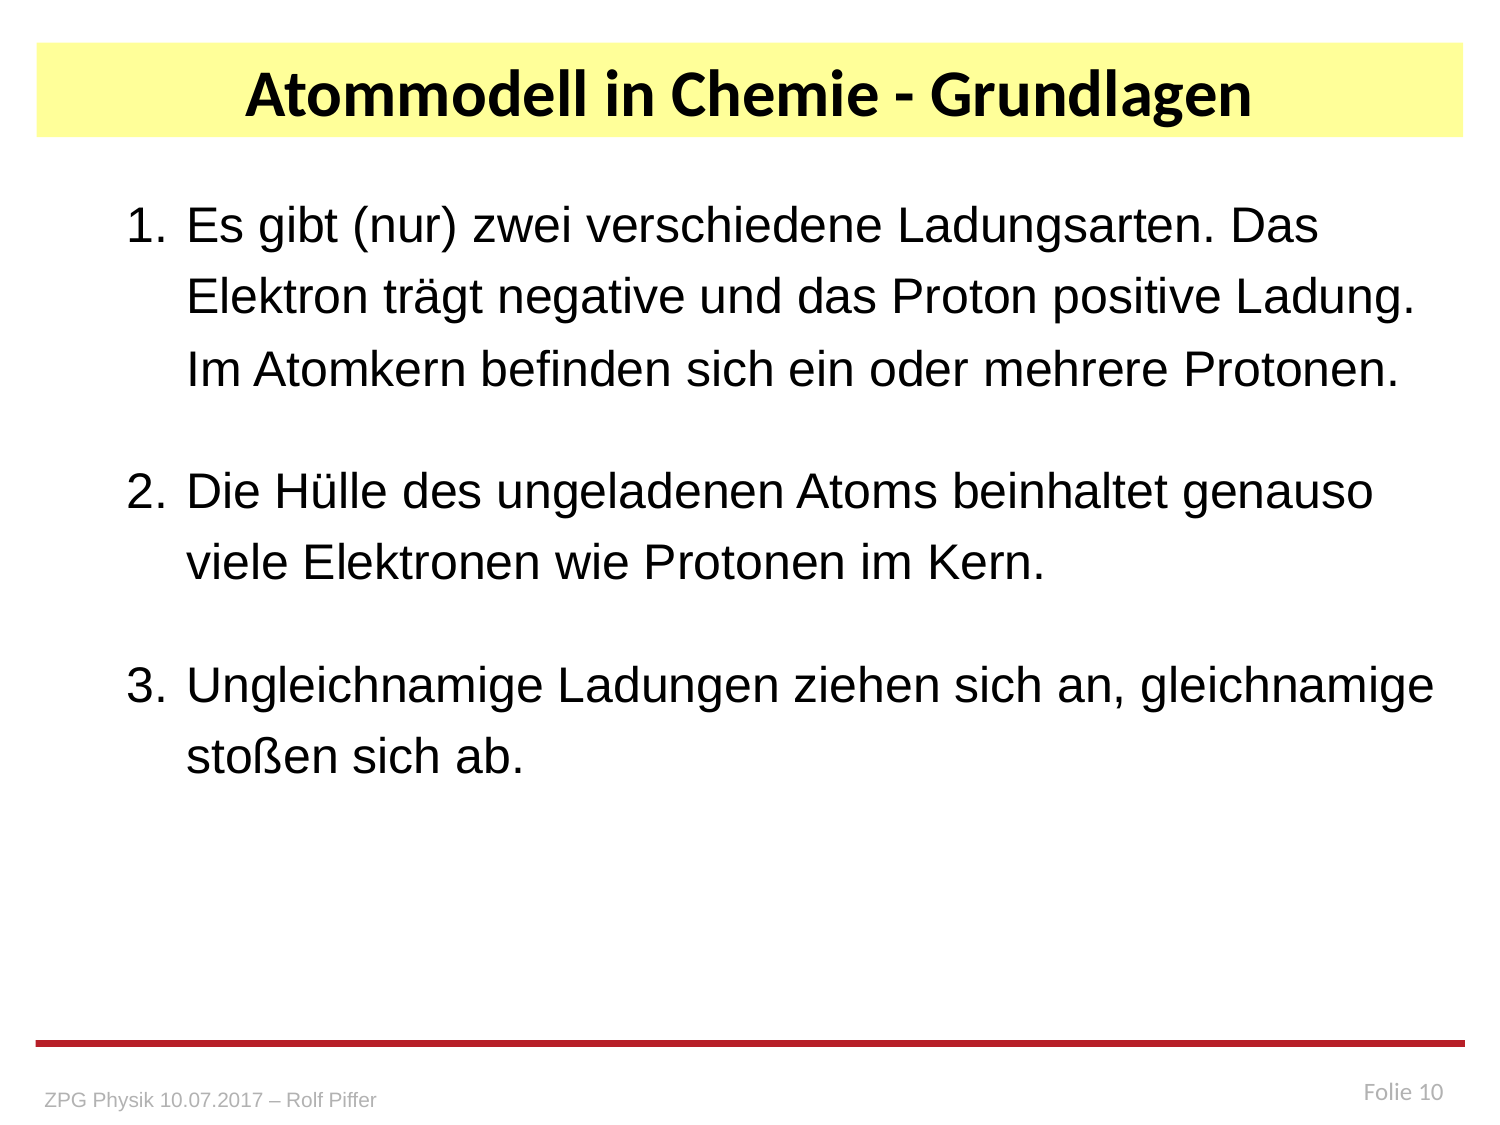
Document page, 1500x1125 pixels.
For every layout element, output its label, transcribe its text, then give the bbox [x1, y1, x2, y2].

footer ZPG Physik 10.07.2017 – Rolf Piffer [29, 1069, 762, 1125]
title Atommodell in Chemie - Grundlagen [41, 42, 1459, 149]
list Es gibt (nur) zwei verschiedene Ladungsarten. Das Elektron trägt negative und das Proton positive Ladung. Im Atomkern befinden sich ein oder mehrere Protonen. Die Hülle des ungeladenen Atoms beinhaltet genauso viele Elektronen wie Protonen im Kern. Ungleichnamige Ladungen ziehen sich an, gleichnamige stoßen sich ab. [112, 172, 1459, 1012]
slide_number Folie 10 [1108, 1060, 1459, 1121]
